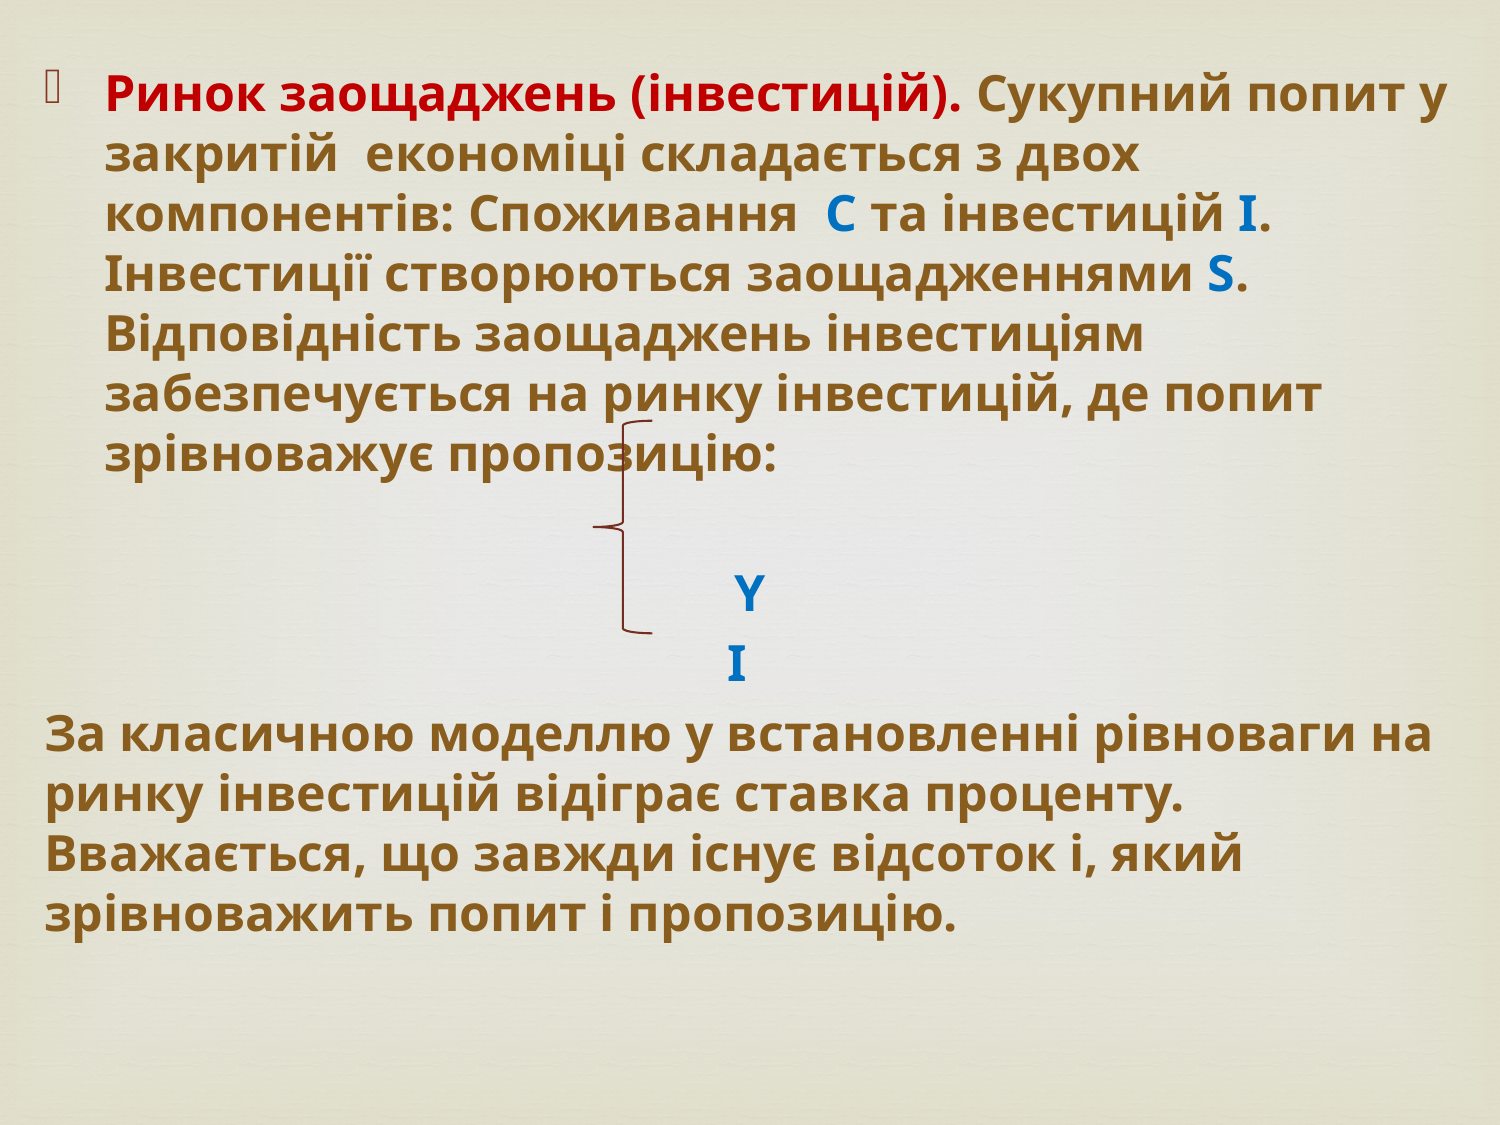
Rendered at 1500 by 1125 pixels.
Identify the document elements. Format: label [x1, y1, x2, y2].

text_box [592, 419, 653, 635]
